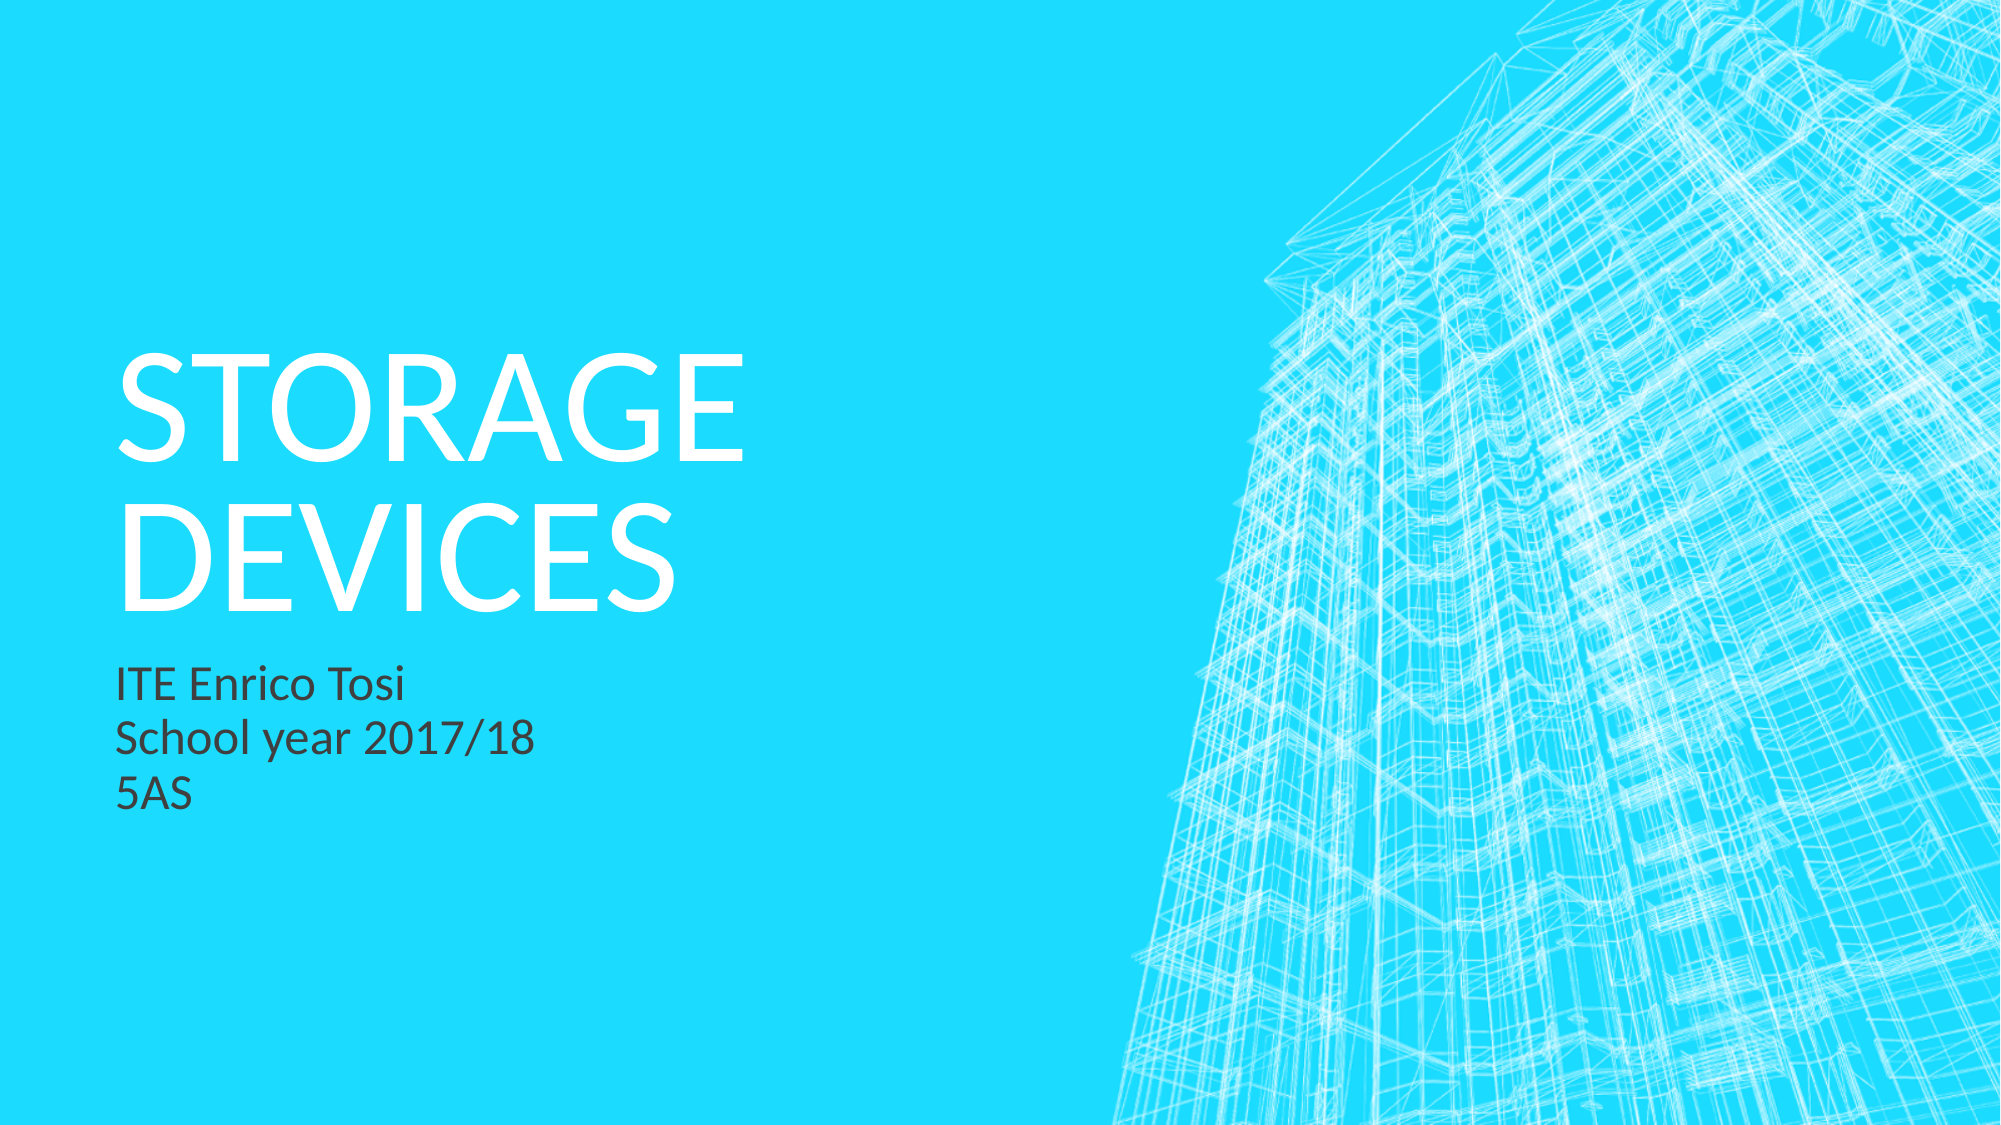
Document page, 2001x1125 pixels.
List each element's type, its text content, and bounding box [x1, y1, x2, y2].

picture [0, 0, 2001, 1125]
subtitle ITE Enrico Tosi School year 2017/18 5AS [99, 648, 1225, 829]
title storage devices [99, 123, 1225, 648]
